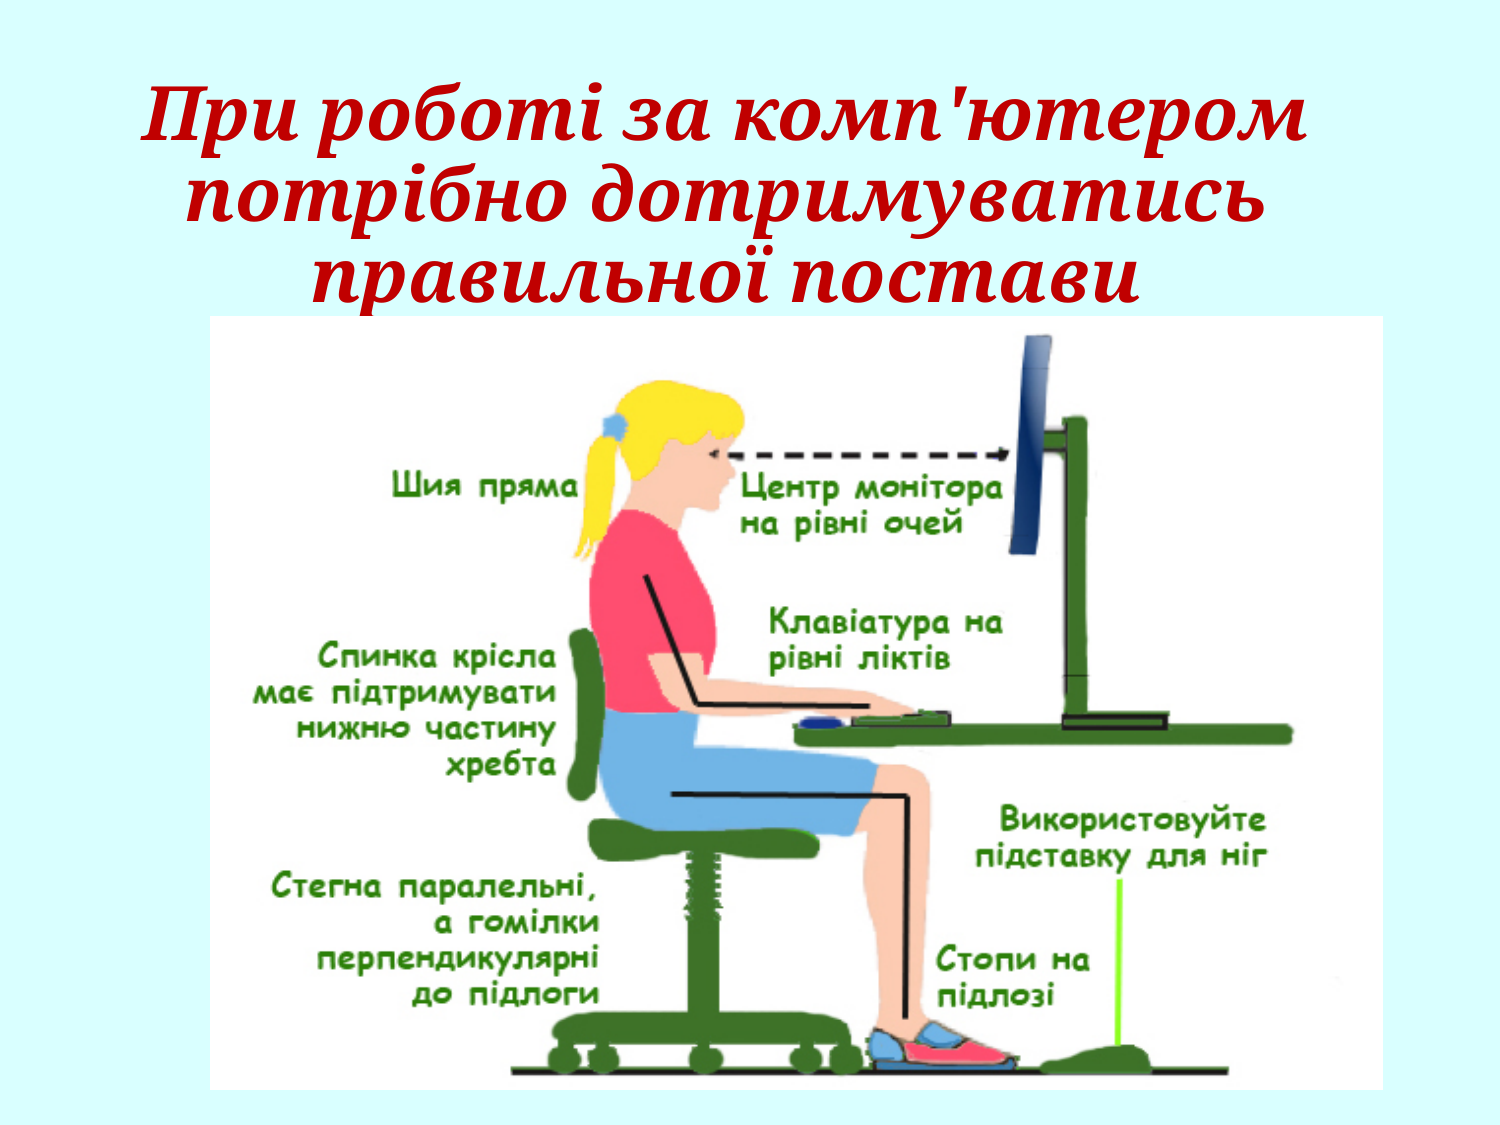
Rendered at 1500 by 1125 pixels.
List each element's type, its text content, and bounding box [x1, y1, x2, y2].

text_box При роботі за комп'ютером потрібно дотримуватись правильної постави [88, 54, 1364, 340]
picture [210, 316, 1383, 1091]
